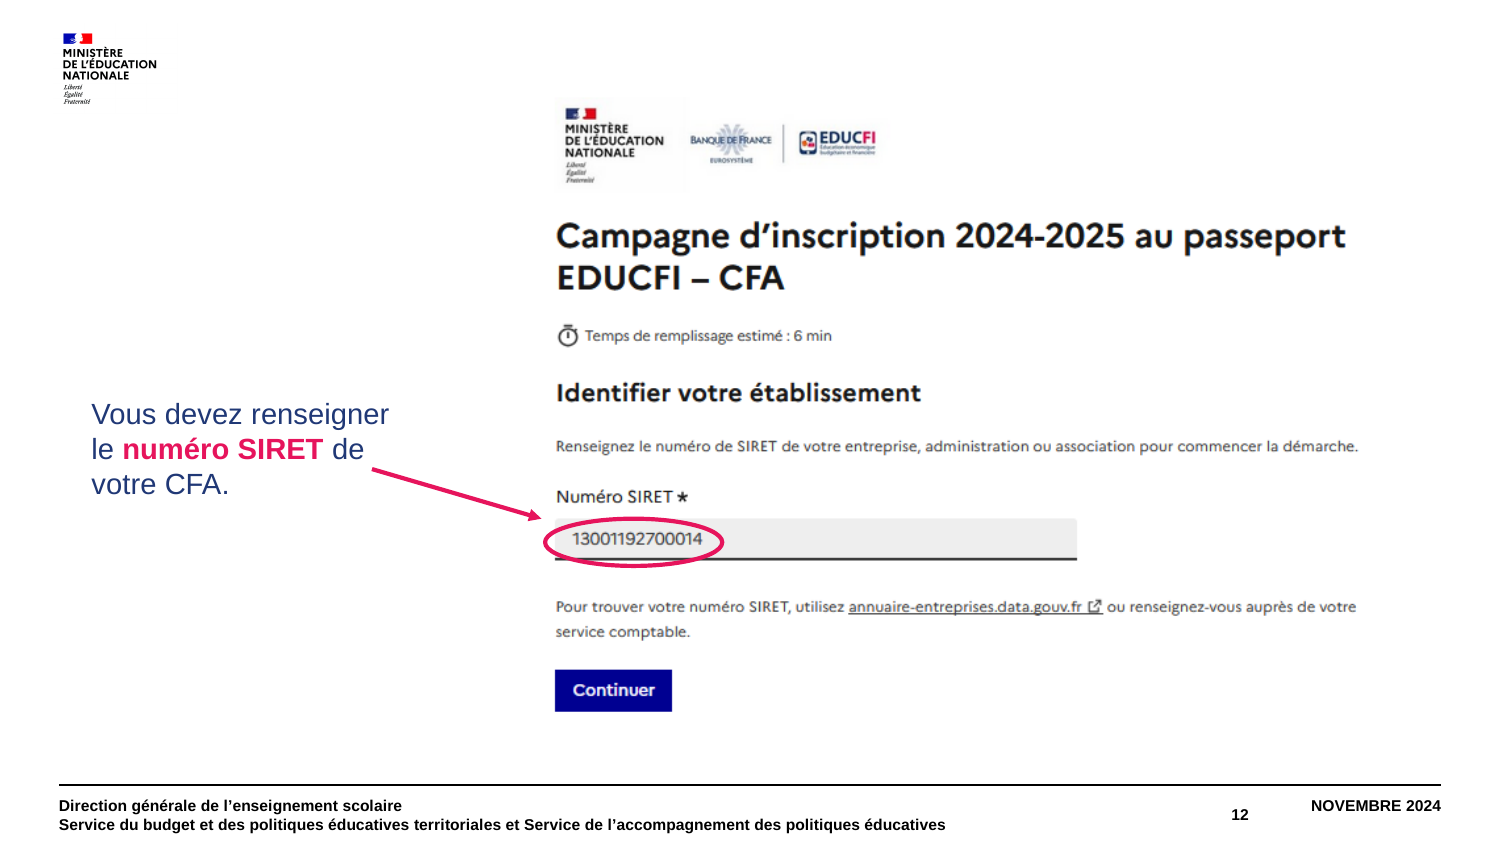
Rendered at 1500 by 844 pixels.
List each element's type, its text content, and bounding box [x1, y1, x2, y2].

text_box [371, 468, 542, 519]
slide_number NOVEMBRE 2024 [1249, 784, 1441, 844]
picture [53, 23, 178, 114]
slide_number 12 [1028, 784, 1249, 844]
picture [542, 90, 1428, 733]
footer Direction générale de l’enseignement scolaire Service du budget et des politiques éducatives territoriales et Service de l’accompagnement des politiques éducatives [59, 784, 1028, 844]
text_box Vous devez renseigner le numéro SIRET de votre CFA. [76, 387, 420, 508]
